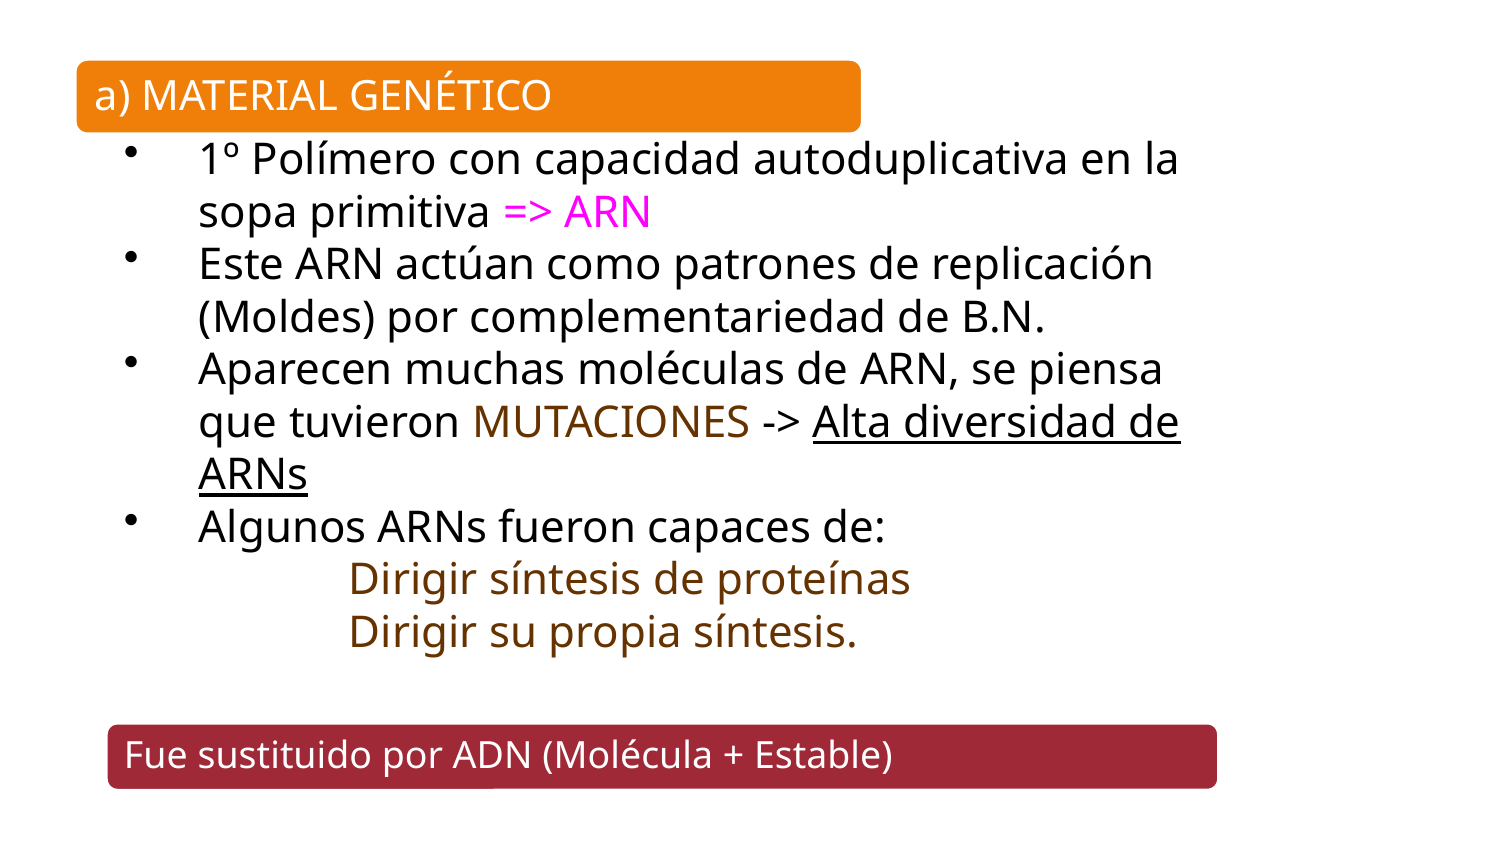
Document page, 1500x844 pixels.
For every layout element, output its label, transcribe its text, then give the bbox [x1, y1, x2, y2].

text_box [105, 720, 1219, 793]
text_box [74, 58, 863, 135]
text_box 1º Polímero con capacidad autoduplicativa en la sopa primitiva => ARN Este ARN actúan como patrones de replicación (Moldes) por complementariedad de B.N. Aparecen muchas moléculas de ARN, se piensa que tuvieron MUTACIONES -> Alta diversidad de ARNs Algunos ARNs fueron capaces de: Dirigir síntesis de proteínas Dirigir su propia síntesis. [106, 122, 1219, 666]
